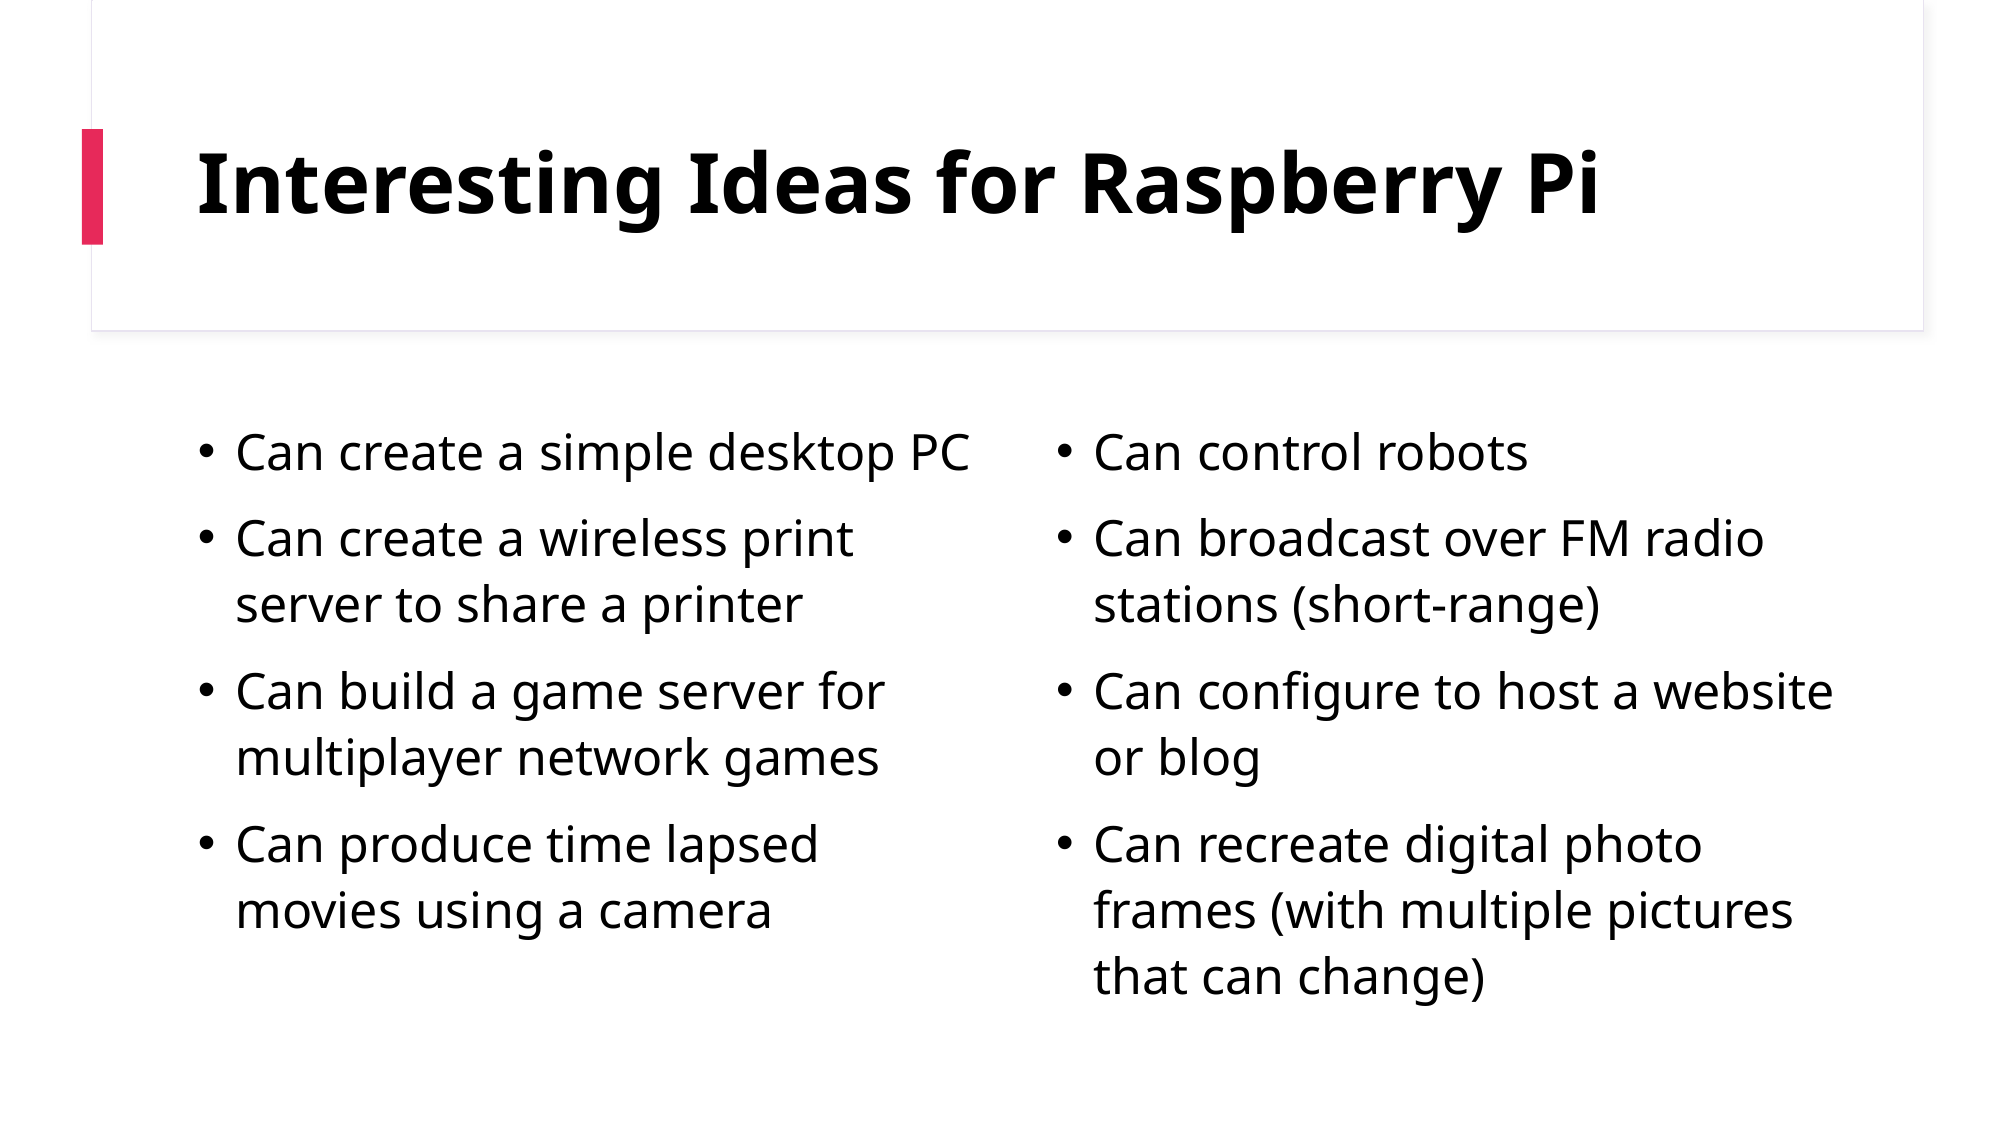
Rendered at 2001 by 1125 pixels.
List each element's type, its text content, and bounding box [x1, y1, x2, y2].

list Can create a simple desktop PC Can create a wireless print server to share a printer Can build a game server for multiplayer network games Can produce time lapsed movies using a camera [183, 406, 993, 1013]
title Interesting Ideas for Raspberry Pi [183, 90, 1851, 284]
list Can control robots Can broadcast over FM radio stations (short-range) Can configure to host a website or blog Can recreate digital photo frames (with multiple pictures that can change) [1041, 406, 1851, 1013]
